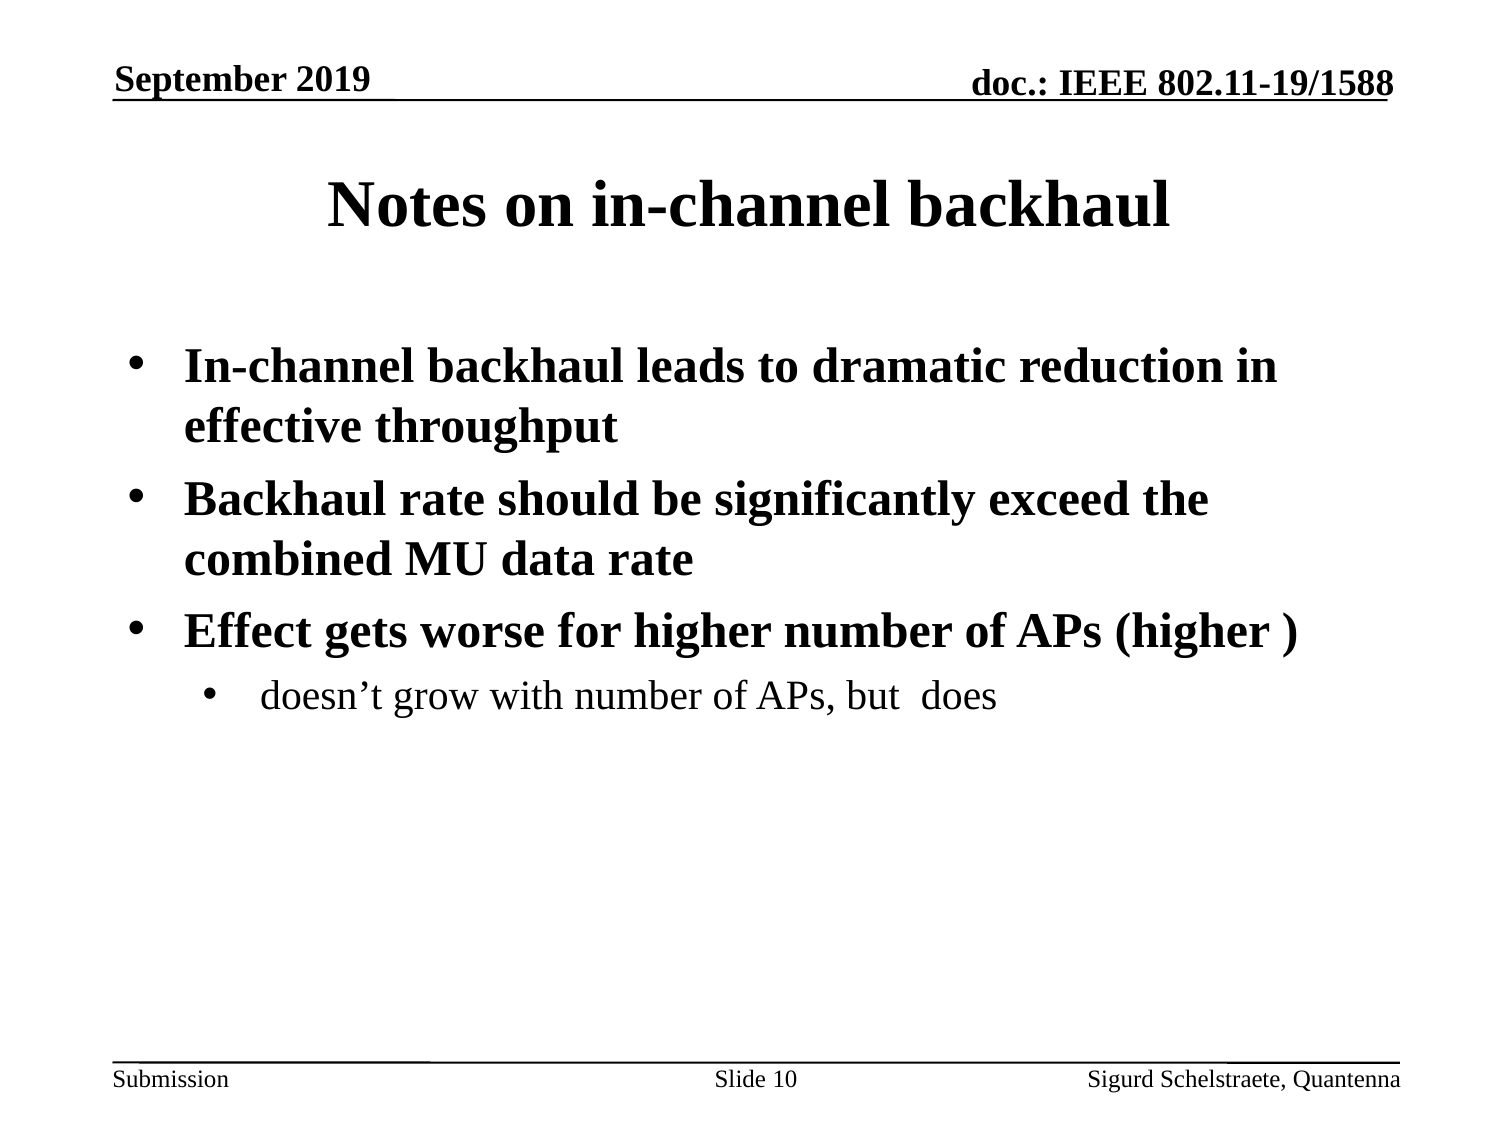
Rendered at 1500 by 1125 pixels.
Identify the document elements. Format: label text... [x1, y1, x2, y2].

title Notes on in-channel backhaul [112, 112, 1388, 288]
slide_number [114, 54, 423, 100]
footer Sigurd Schelstraete, Quantenna [878, 1061, 1402, 1093]
slide_number Slide 10 [712, 1061, 800, 1123]
